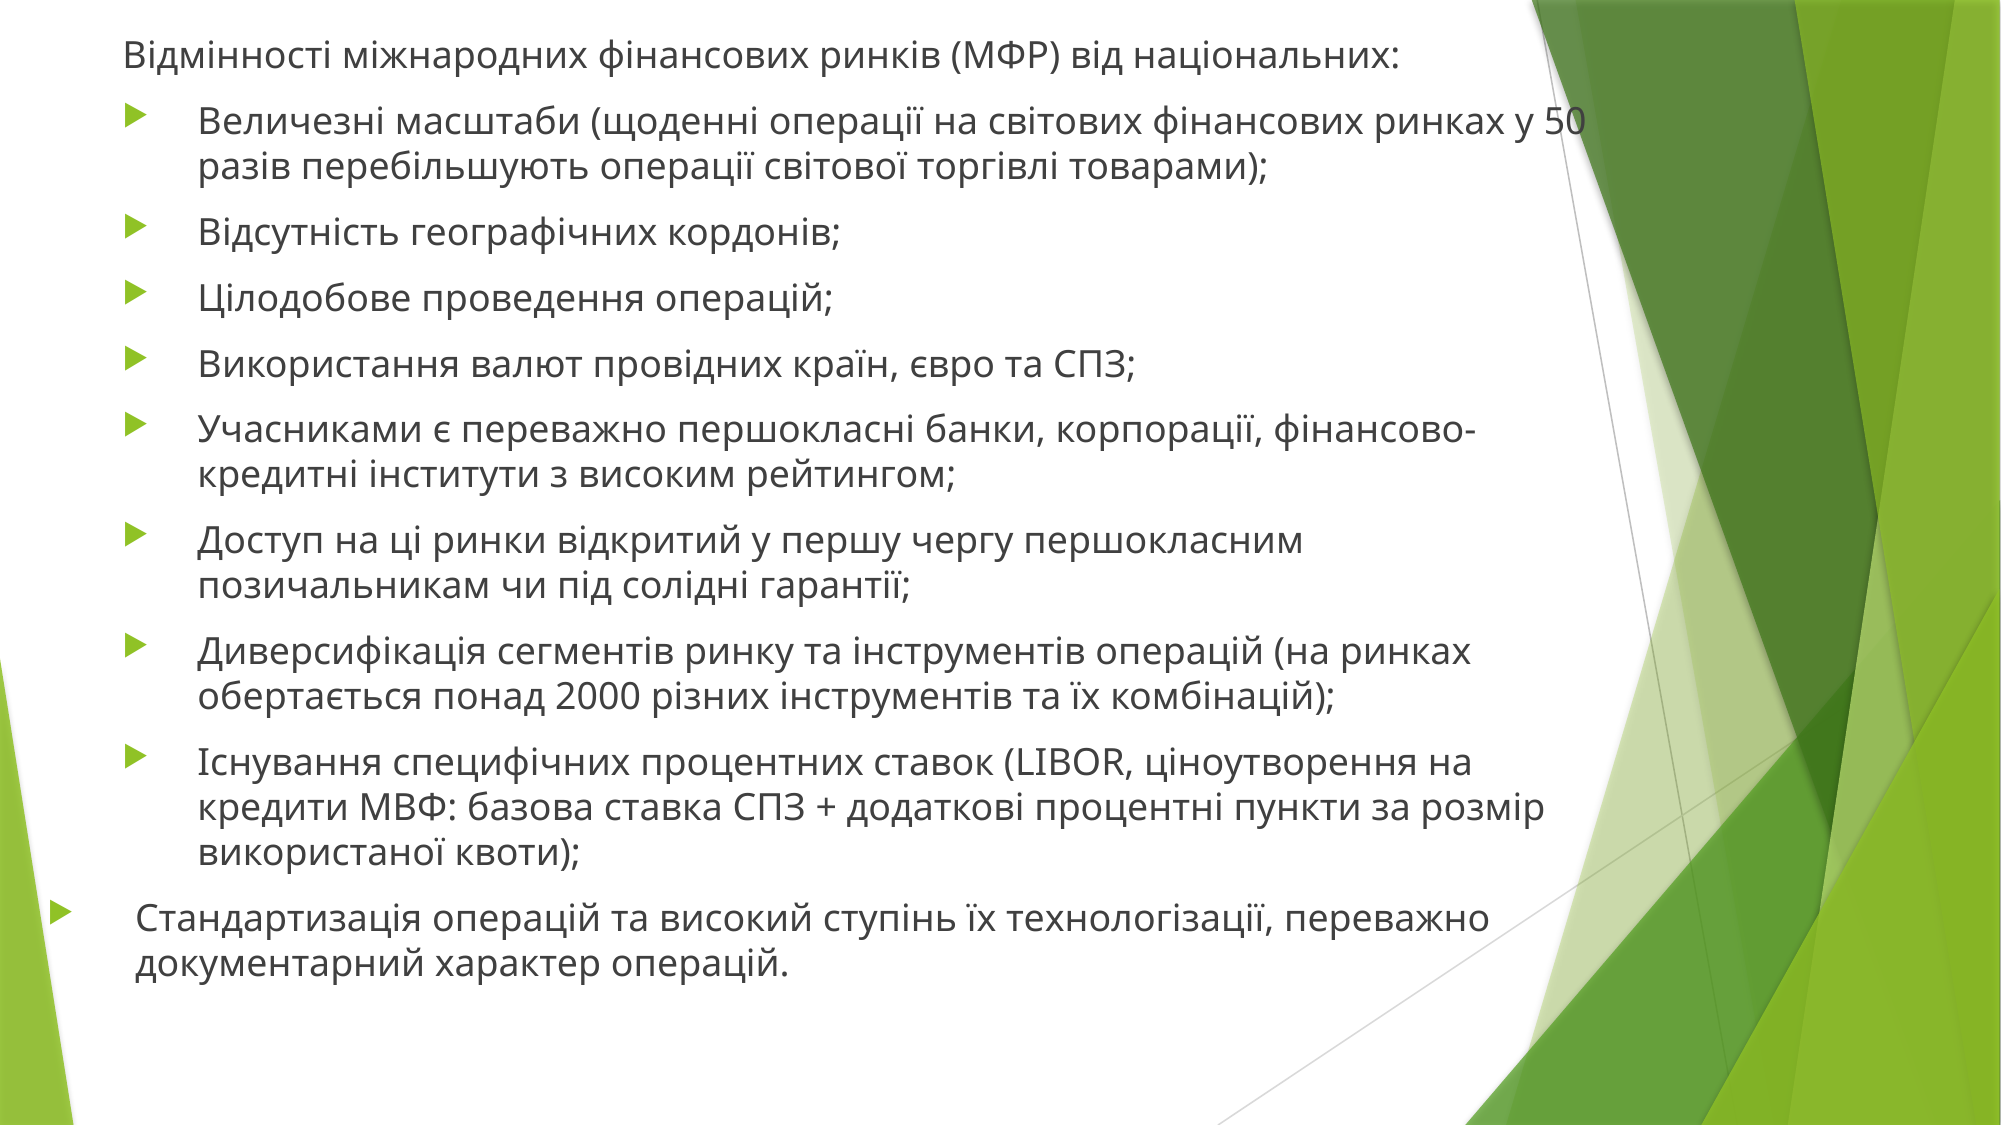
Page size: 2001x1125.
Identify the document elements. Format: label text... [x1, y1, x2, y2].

list Відмінності міжнародних фінансових ринків (МФР) від національних: Величезні масштаби (щоденні операції на світових фінансових ринках у 50 разів перебільшують операції світової торгівлі товарами); Відсутність географічних кордонів; Цілодобове проведення операцій; Використання валют провідних країн, євро та СПЗ; Учасниками є переважно першокласні банки, корпорації, фінансово-кредитні інститути з високим рейтингом; Доступ на ці ринки відкритий у першу чергу першокласним позичальникам чи під солідні гарантії; Диверсифікація сегментів ринку та інструментів операцій (на ринках обертається понад 2000 різних інструментів та їх комбінацій); Існування специфічних процентних ставок (LIBOR, ціноутворення на кредити МВФ: базова ставка СПЗ + додаткові процентні пункти за розмір використаної квоти); Стандартизація операцій та високий ступінь їх технологізації, переважно документарний характер операцій. [32, 23, 1609, 1068]
